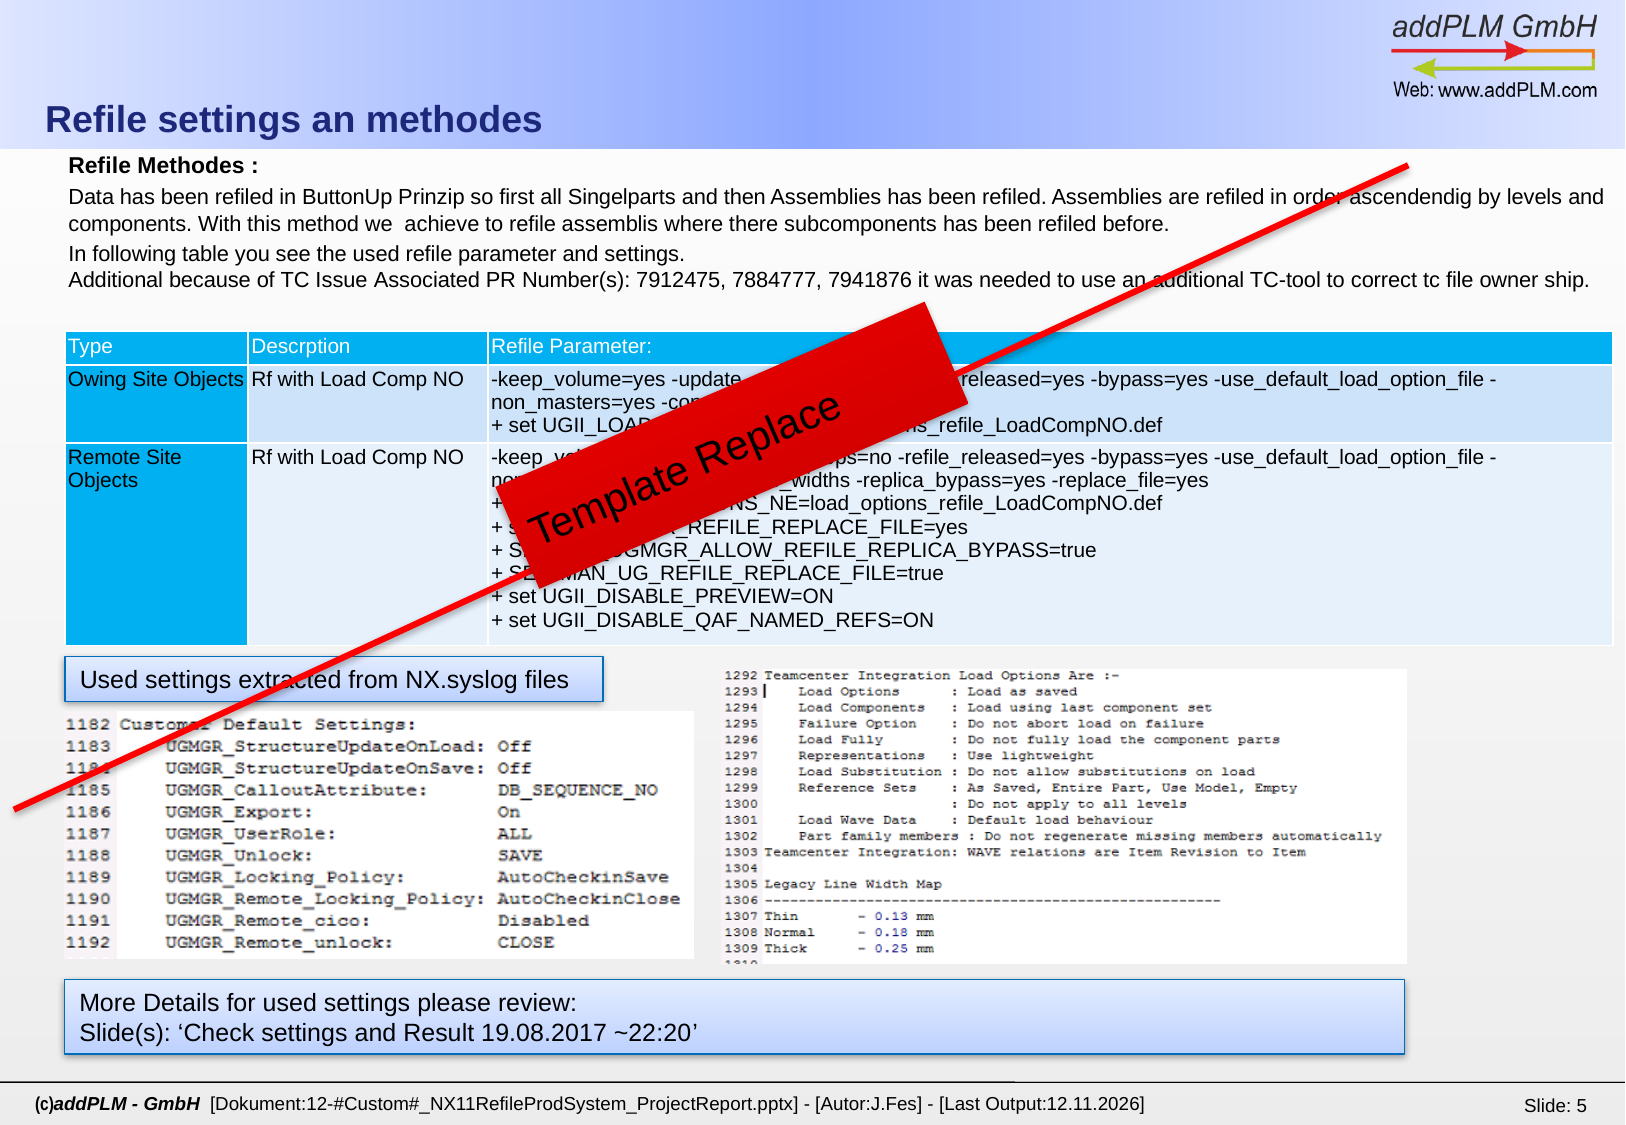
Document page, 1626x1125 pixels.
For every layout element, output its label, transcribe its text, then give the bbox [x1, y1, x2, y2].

picture [721, 810, 1407, 964]
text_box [13, 165, 1409, 810]
text_box Refile Methodes : Data has been refiled in ButtonUp Prinzip so first all Singelparts and then Assemblies has been refiled. Assemblies are refiled in order ascendendig by levels and components. With this method we achieve to refile assemblis where there subcomponents has been refiled before. In following table you see the used refile parameter and settings. Additional because of TC Issue Associated PR Number(s): 7912475, 7884777, 7941876 it was needed to use an additional TC-tool to correct tc file owner ship. [53, 143, 1625, 300]
table_header Refile Parameter: [1413, 332, 1612, 364]
picture [1391, 14, 1597, 97]
title Refile settings an methodes [45, 67, 1586, 131]
table_cell -keep_volume=yes -update_mod_props=no -refile_released=yes -bypass=yes -use_default_load_option_file -non_masters=yes -convert_line_widths + set UGII_LOAD_OPTIONS_NE=load_options_refile_LoadCompNO.def [1413, 366, 1612, 442]
table_cell -keep_volume=yes -update_mod_props=no -refile_released=yes -bypass=yes -use_default_load_option_file -non_masters=yes -convert_line_widths -replica_bypass=yes -replace_file=yes + set UGII_LOAD_OPTIONS_NE=load_options_refile_LoadCompNO.def + set UGII_UGMGR_REFILE_REPLACE_FILE=yes + SET UGII_UGMGR_ALLOW_REFILE_REPLICA_BYPASS=true + SET IMAN_UG_REFILE_REPLACE_FILE=true + set UGII_DISABLE_PREVIEW=ON + set UGII_DISABLE_QAF_NAMED_REFS=ON [1413, 444, 1612, 645]
picture [64, 810, 694, 959]
text_box More Details for used settings please review: Slide(s): ‘Check settings and Result 19.08.2017 ~22:20’ [64, 979, 1405, 1055]
